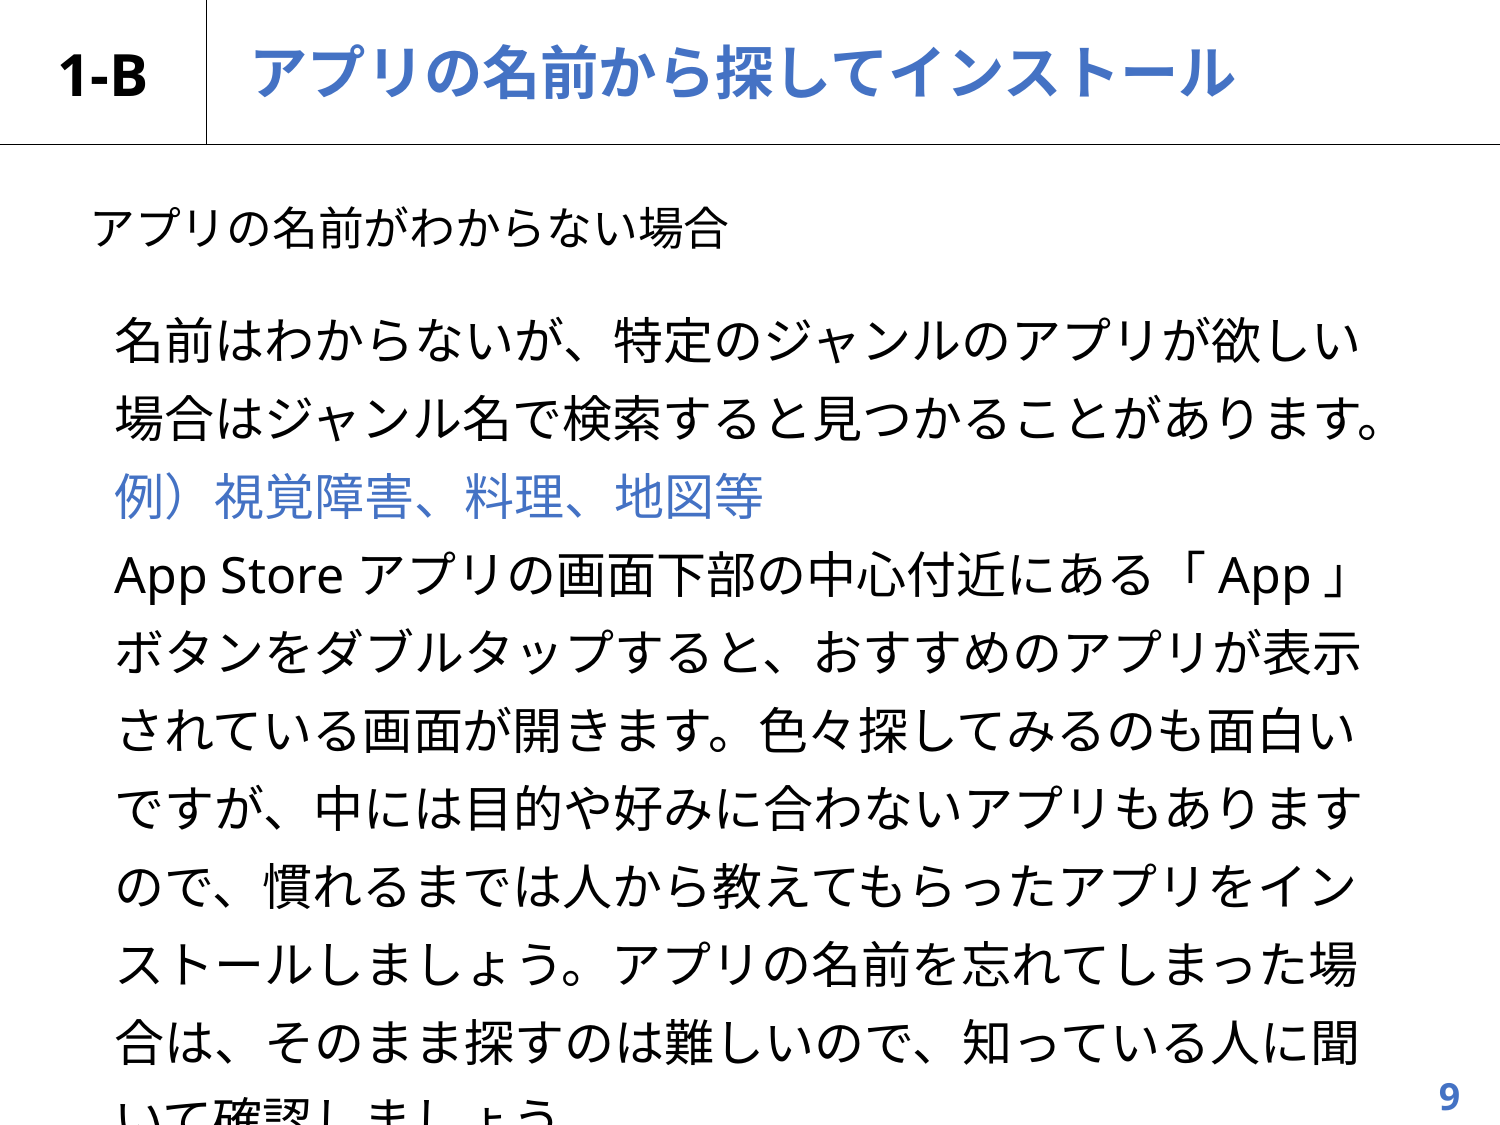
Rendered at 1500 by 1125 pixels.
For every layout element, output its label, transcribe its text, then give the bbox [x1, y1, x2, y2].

text_box アプリの名前がわからない場合 [74, 175, 1426, 271]
text_box 名前はわからないが、特定のジャンルのアプリが欲しい場合はジャンル名で検索すると見つかることがあります。 例）視覚障害、料理、地図等 App Storeアプリの画面下部の中心付近にある「App」ボタンをダブルタップすると、おすすめのアプリが表示されている画面が開きます。色々探してみるのも面白いですが、中には目的や好みに合わないアプリもありますので、慣れるまでは人から教えてもらったアプリをインストールしましょう。アプリの名前を忘れてしまった場合は、そのまま探すのは難しいので、知っている人に聞いて確認しましょう。 [99, 284, 1401, 1083]
text_box アプリの名前から探してインストール [230, 24, 1459, 119]
title 1-B [0, 0, 207, 147]
text_box 9 [1402, 1065, 1497, 1125]
